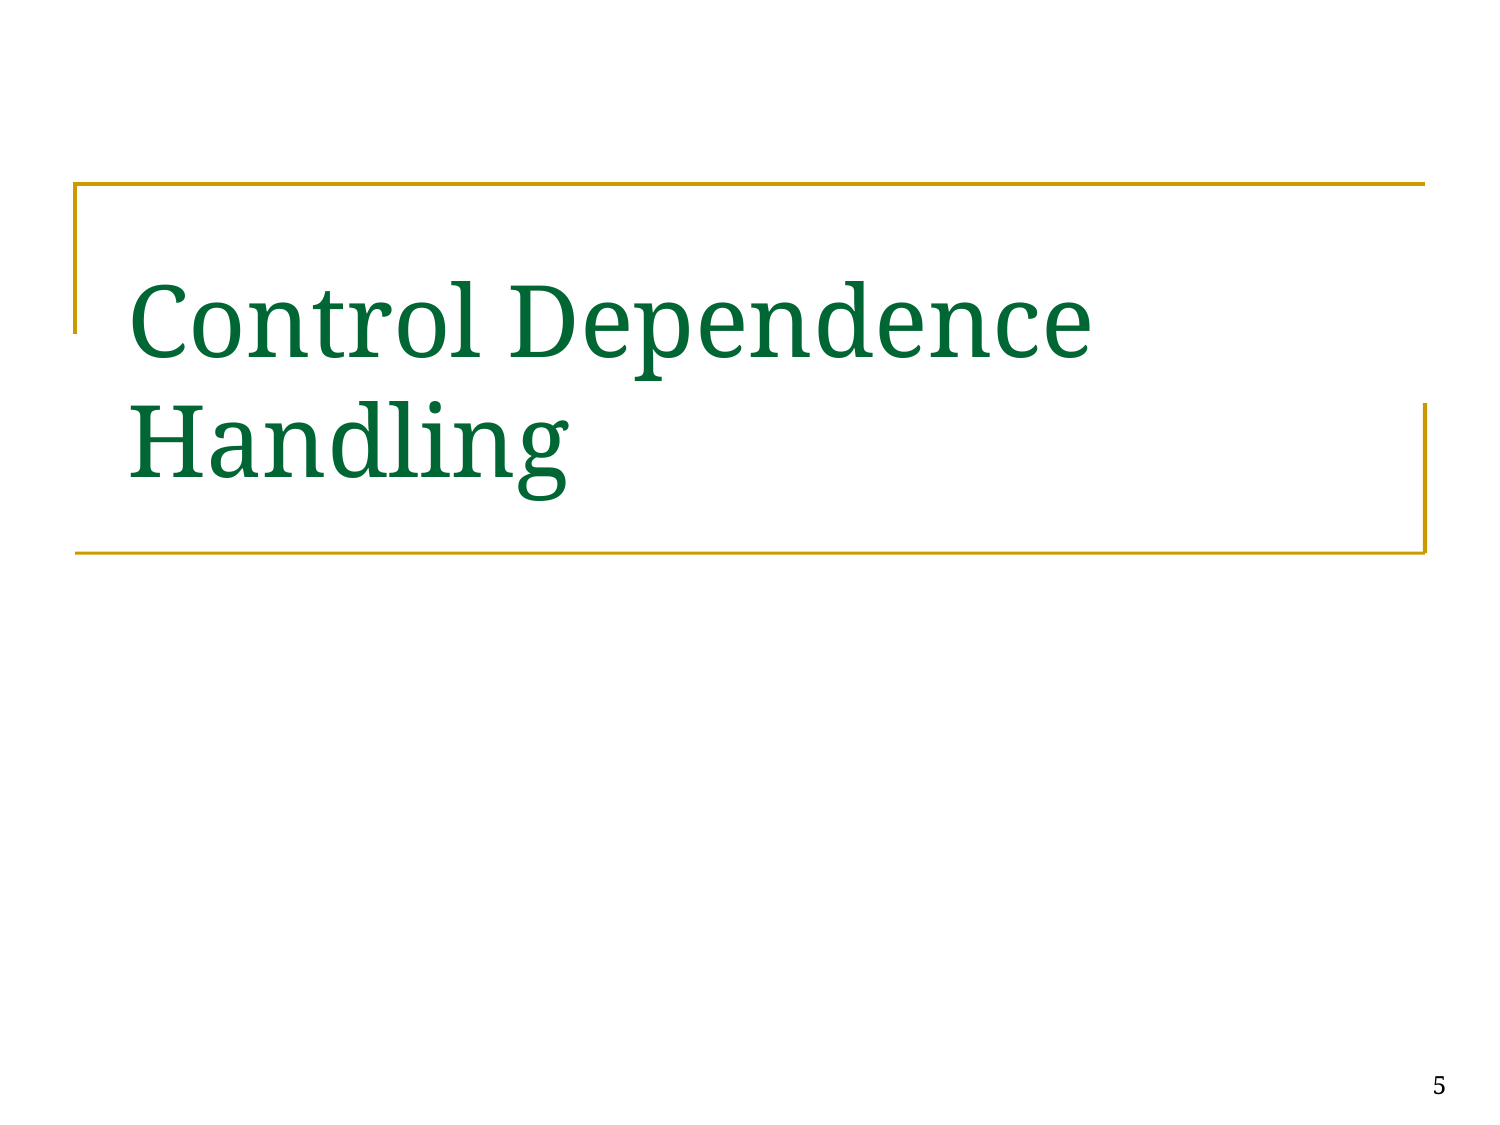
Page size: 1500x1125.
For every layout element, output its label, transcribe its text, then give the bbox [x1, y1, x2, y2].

slide_number 5 [1111, 1036, 1462, 1112]
title Control Dependence Handling [112, 249, 1438, 538]
